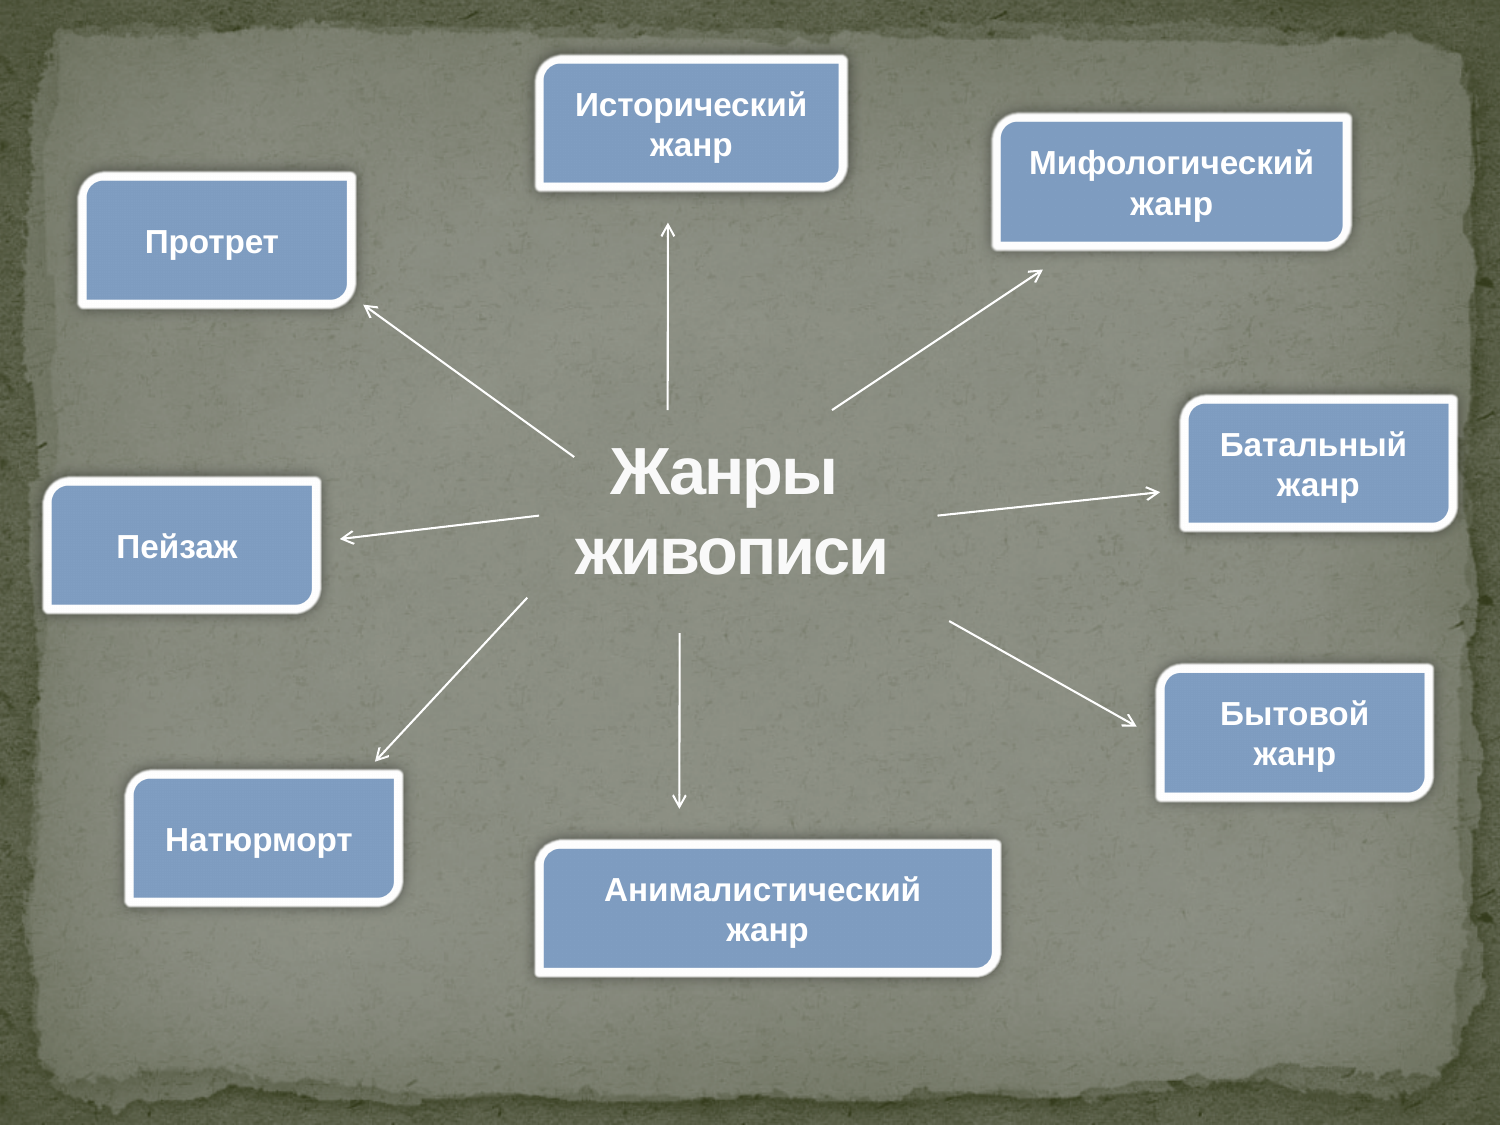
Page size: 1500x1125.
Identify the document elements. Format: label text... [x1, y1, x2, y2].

text_box Бытовой жанр [1157, 665, 1432, 800]
text_box Натюрморт [126, 771, 401, 905]
text_box Анималистический жанр [536, 841, 1000, 976]
text_box Мифологический жанр [994, 115, 1350, 249]
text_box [342, 517, 538, 538]
title Жанры живописи [468, 456, 997, 596]
text_box Протрет [79, 173, 354, 307]
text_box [939, 494, 1159, 514]
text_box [834, 272, 1040, 409]
text_box Пейзаж [44, 478, 319, 612]
text_box Исторический жанр [537, 57, 846, 190]
text_box Батальный жанр [1181, 396, 1456, 530]
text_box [372, 606, 532, 754]
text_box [366, 307, 572, 454]
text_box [951, 623, 1135, 725]
